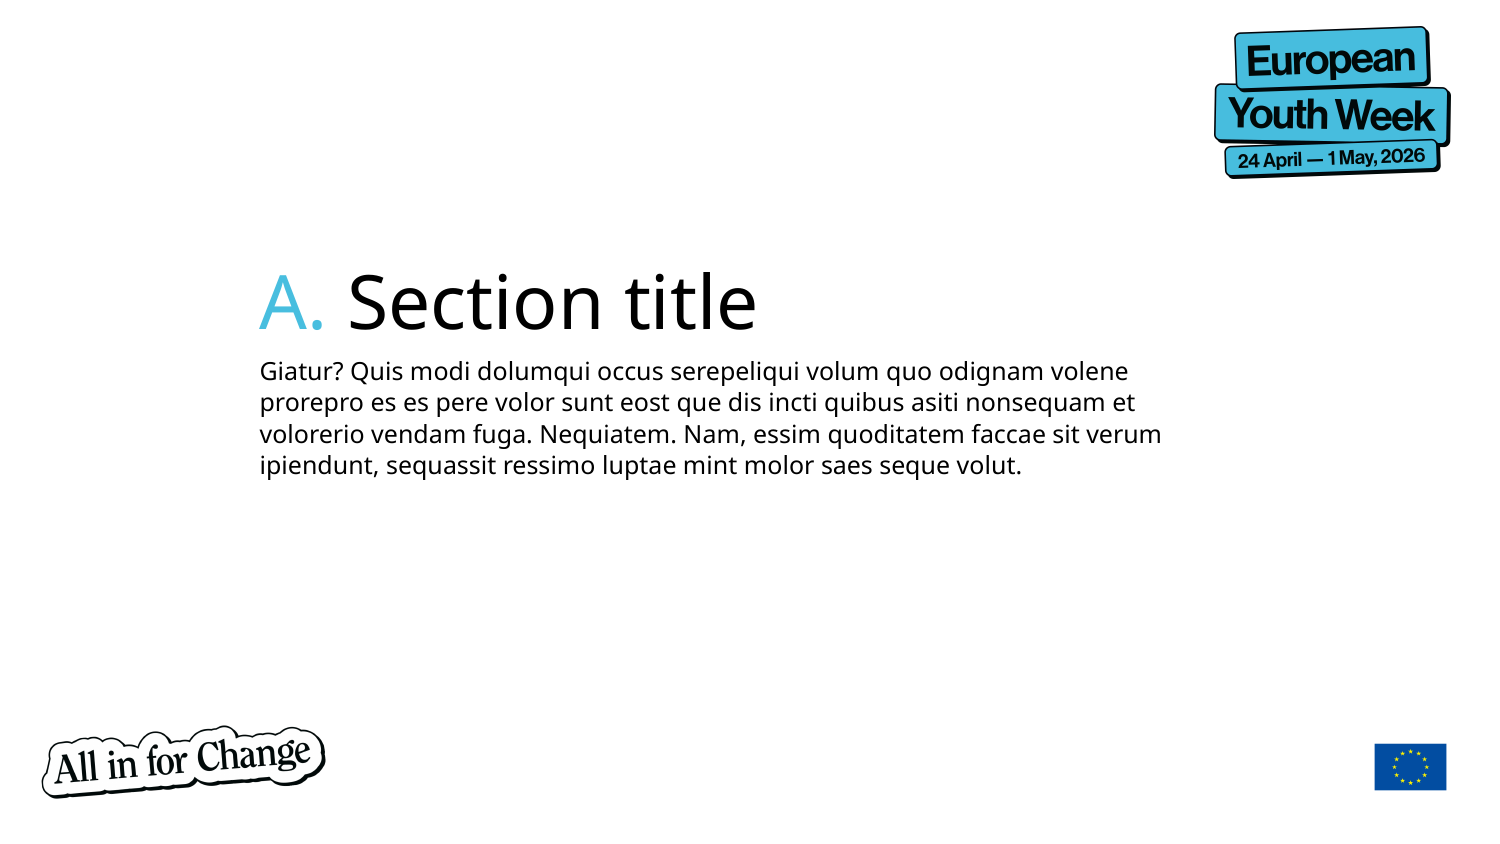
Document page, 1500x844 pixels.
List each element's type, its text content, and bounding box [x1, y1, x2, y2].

picture [1374, 743, 1447, 791]
text_box A. Section title [259, 256, 1274, 371]
picture [1214, 26, 1451, 179]
text_box Giatur? Quis modi dolumqui occus serepeliqui volum quo odignam volene prorepro es es pere volor sunt eost que dis incti quibus asiti nonsequam et volorerio vendam fuga. Nequiatem. Nam, essim quoditatem faccae sit verum ipiendunt, sequassit ressimo luptae mint molor saes seque volut. [259, 354, 1241, 480]
picture [38, 713, 327, 811]
